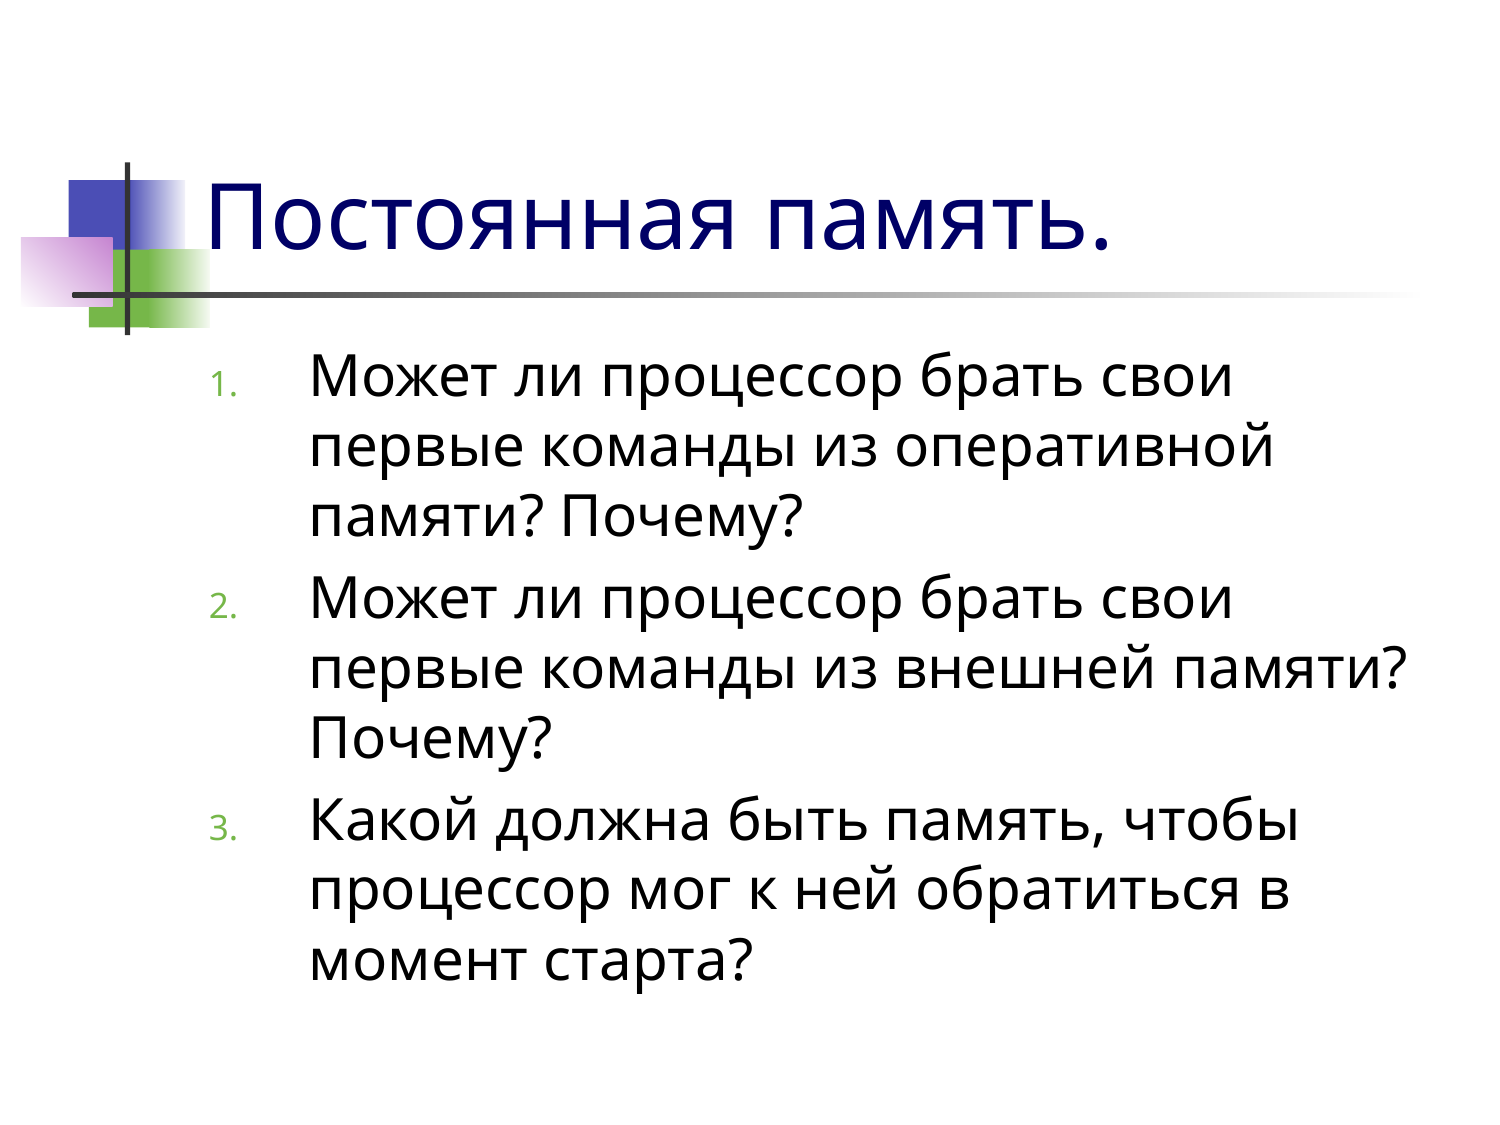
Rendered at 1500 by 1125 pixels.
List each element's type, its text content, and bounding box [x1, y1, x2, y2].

title Постоянная память. [188, 34, 1468, 276]
list Может ли процессор брать свои первые команды из оперативной памяти? Почему? Может ли процессор брать свои первые команды из внешней памяти? Почему? Какой должна быть память, чтобы процессор мог к ней обратиться в момент старта? [193, 330, 1470, 1007]
